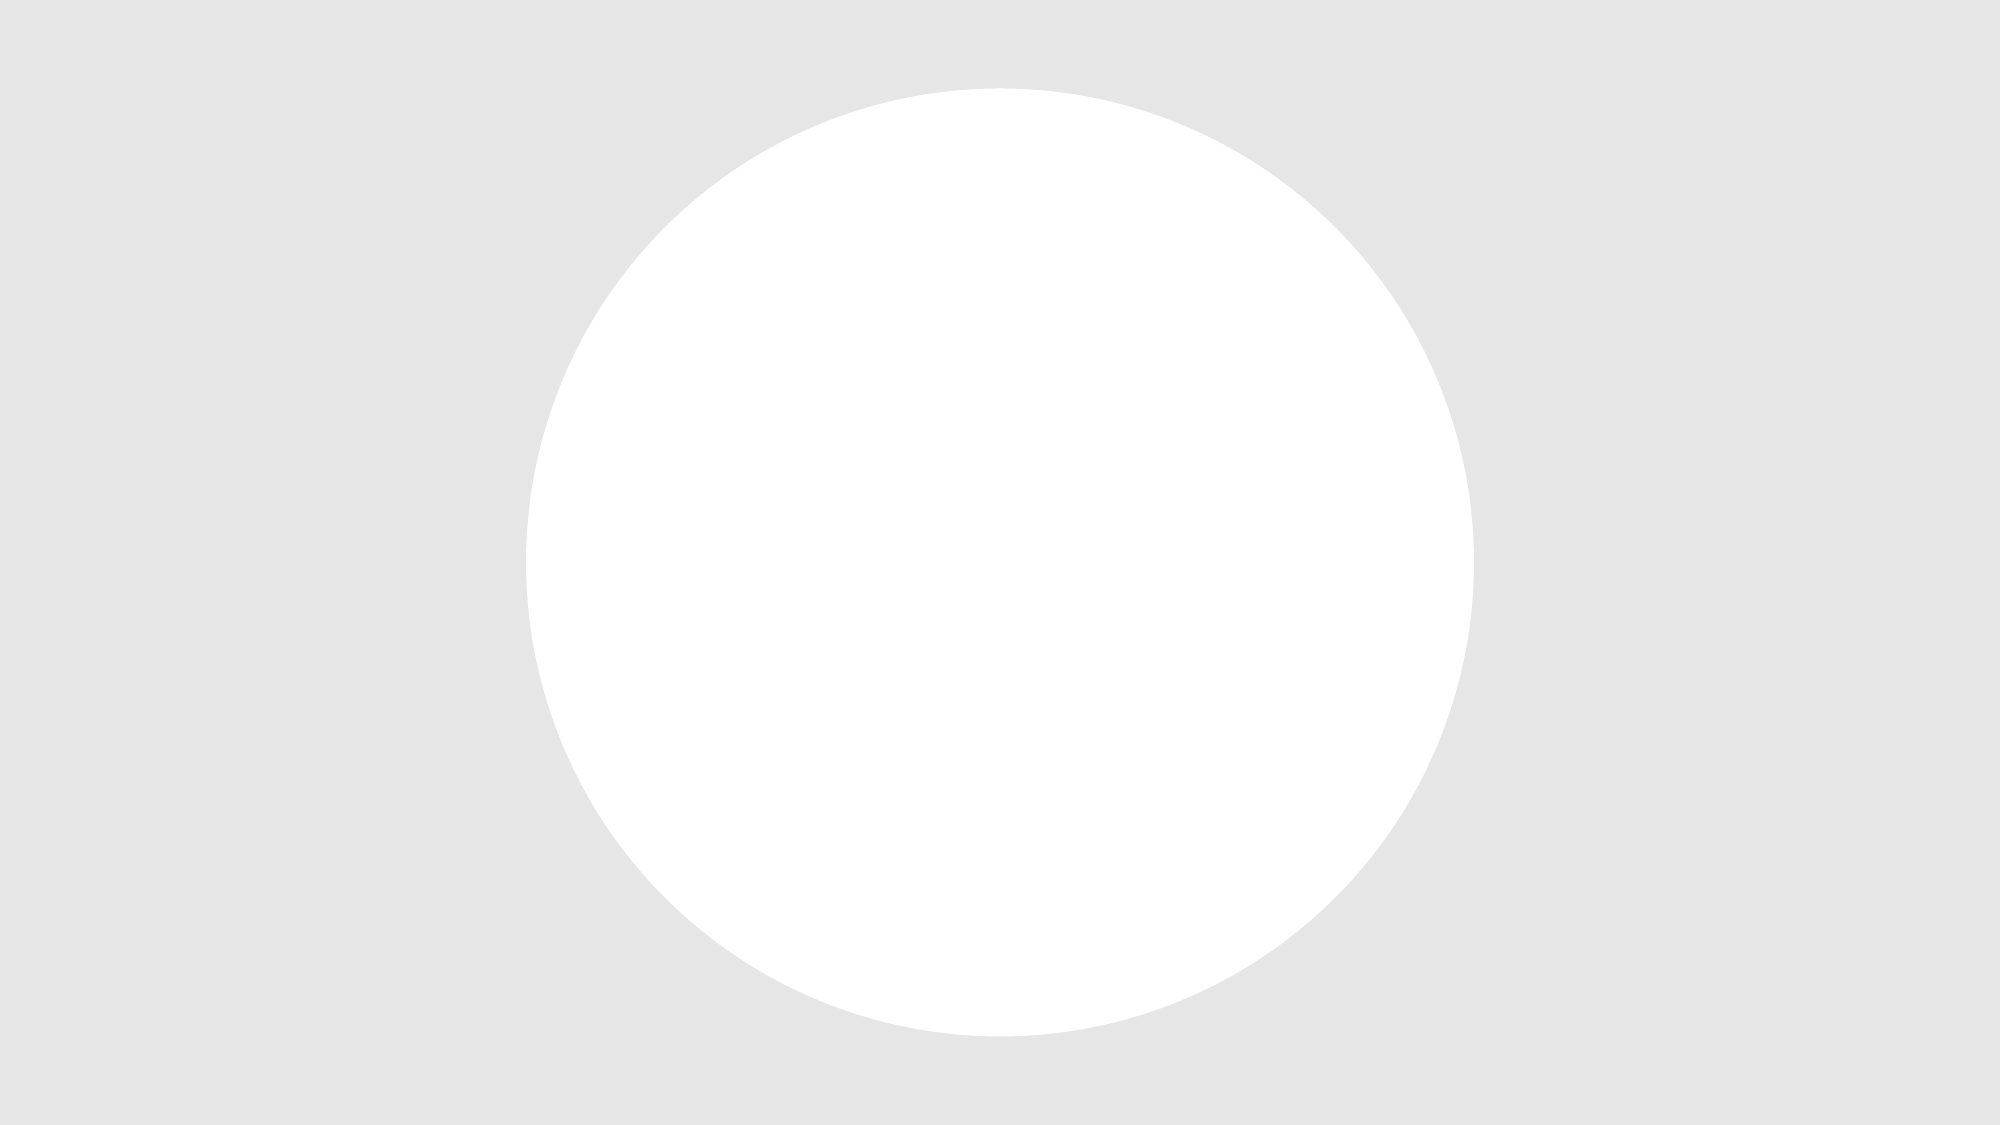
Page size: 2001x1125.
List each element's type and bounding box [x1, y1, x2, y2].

text_box [525, 87, 1475, 1038]
